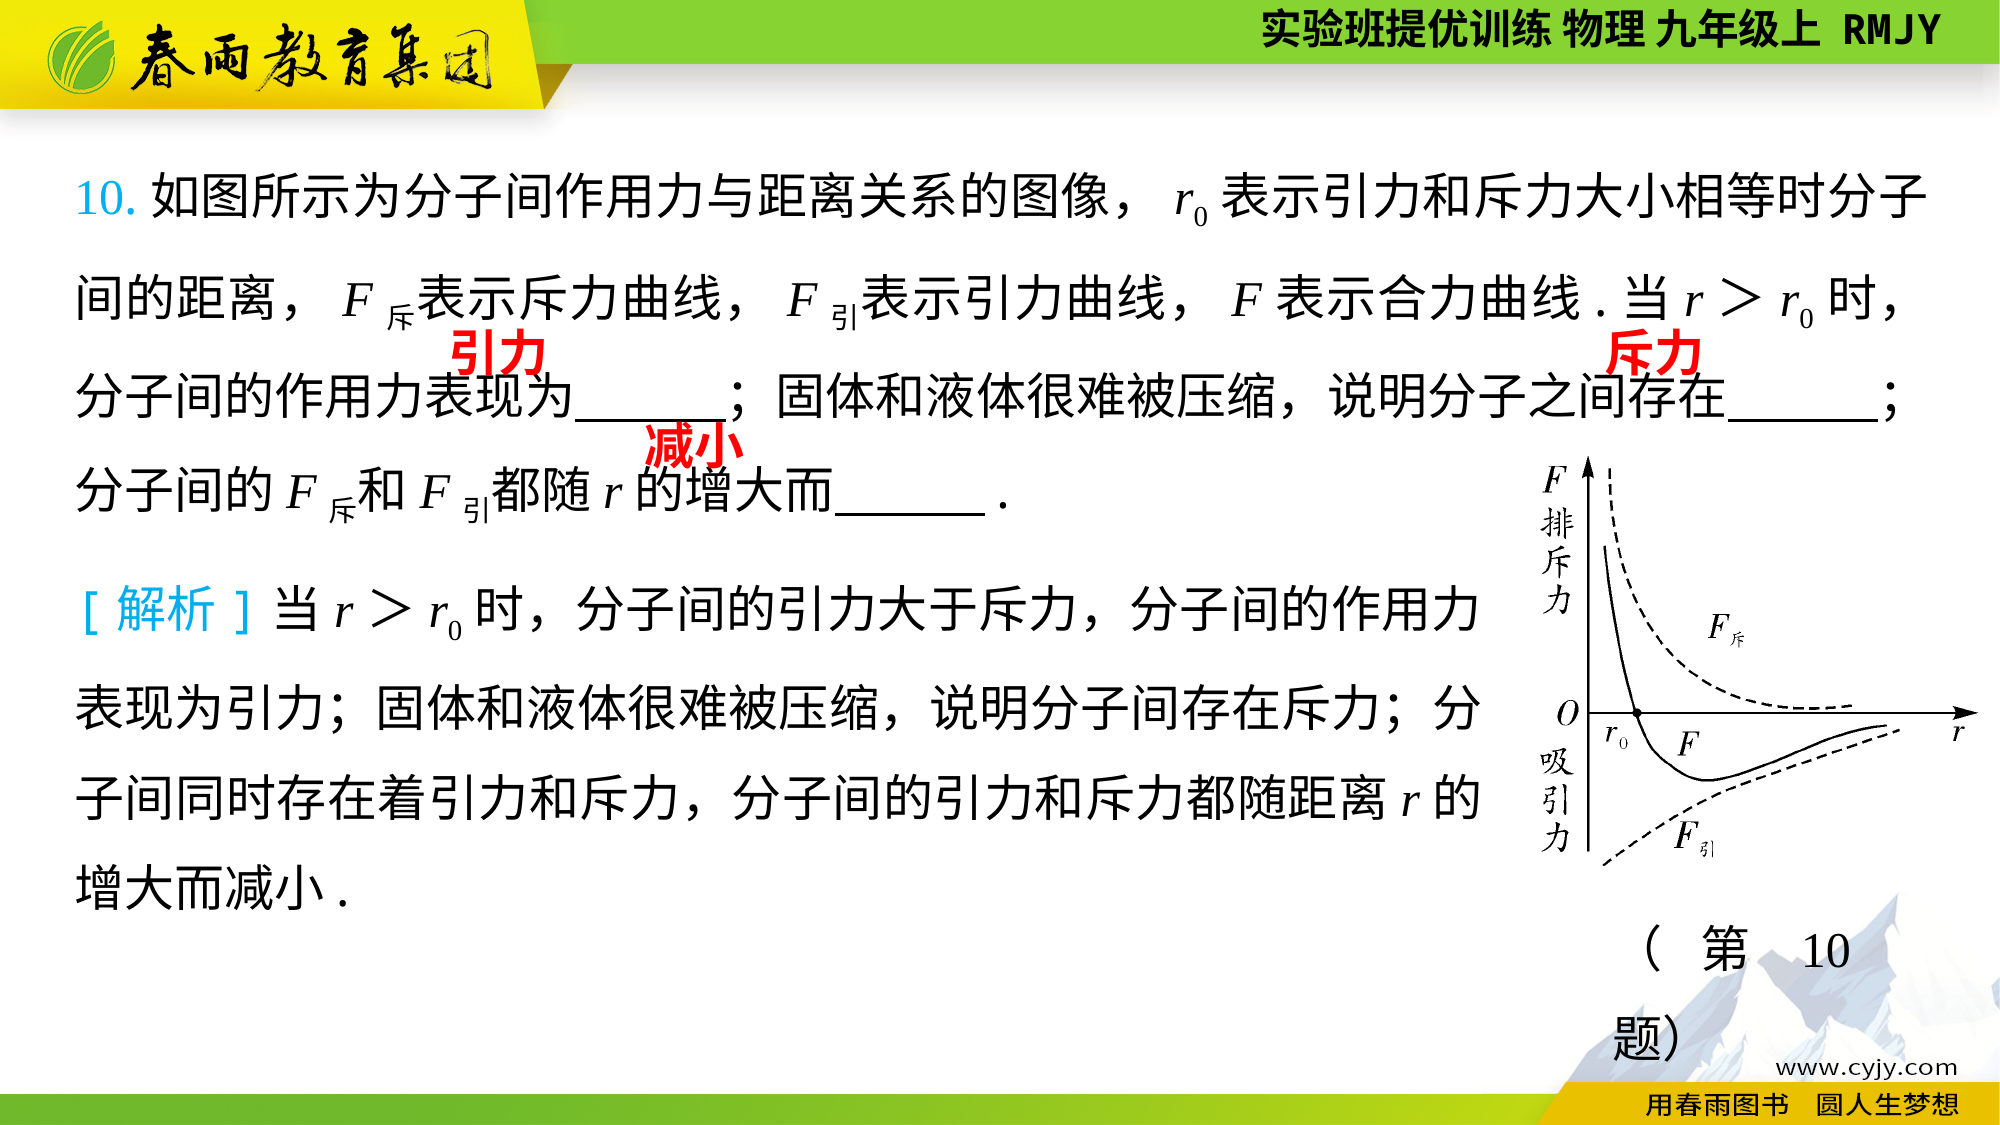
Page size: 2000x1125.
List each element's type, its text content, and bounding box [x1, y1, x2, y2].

list 10.如图所示为分子间作用力与距离关系的图像，r0表示引力和斥力大小相等时分子间的距离，F斥表示斥力曲线，F引表示引力曲线，F表示合力曲线.当r＞r0时，分子间的作用力表现为 ；固体和液体很难被压缩，说明分子之间存在 ；分子间的F斥和F引都随r的增大而 . [59, 122, 1944, 502]
text_box 斥力 [1590, 313, 1720, 389]
picture [0, 0, 2000, 1125]
text_box 减小 [629, 407, 760, 483]
text_box [解析]当r＞r0时，分子间的引力大于斥力，分子间的作用力表现为引力；固体和液体很难被压缩，说明分子间存在斥力；分子间同时存在着引力和斥力，分子间的引力和斥力都随距离r的增大而减小. [59, 536, 1498, 924]
text_box （第10题） [1597, 879, 1878, 985]
text_box 引力 [433, 314, 564, 390]
